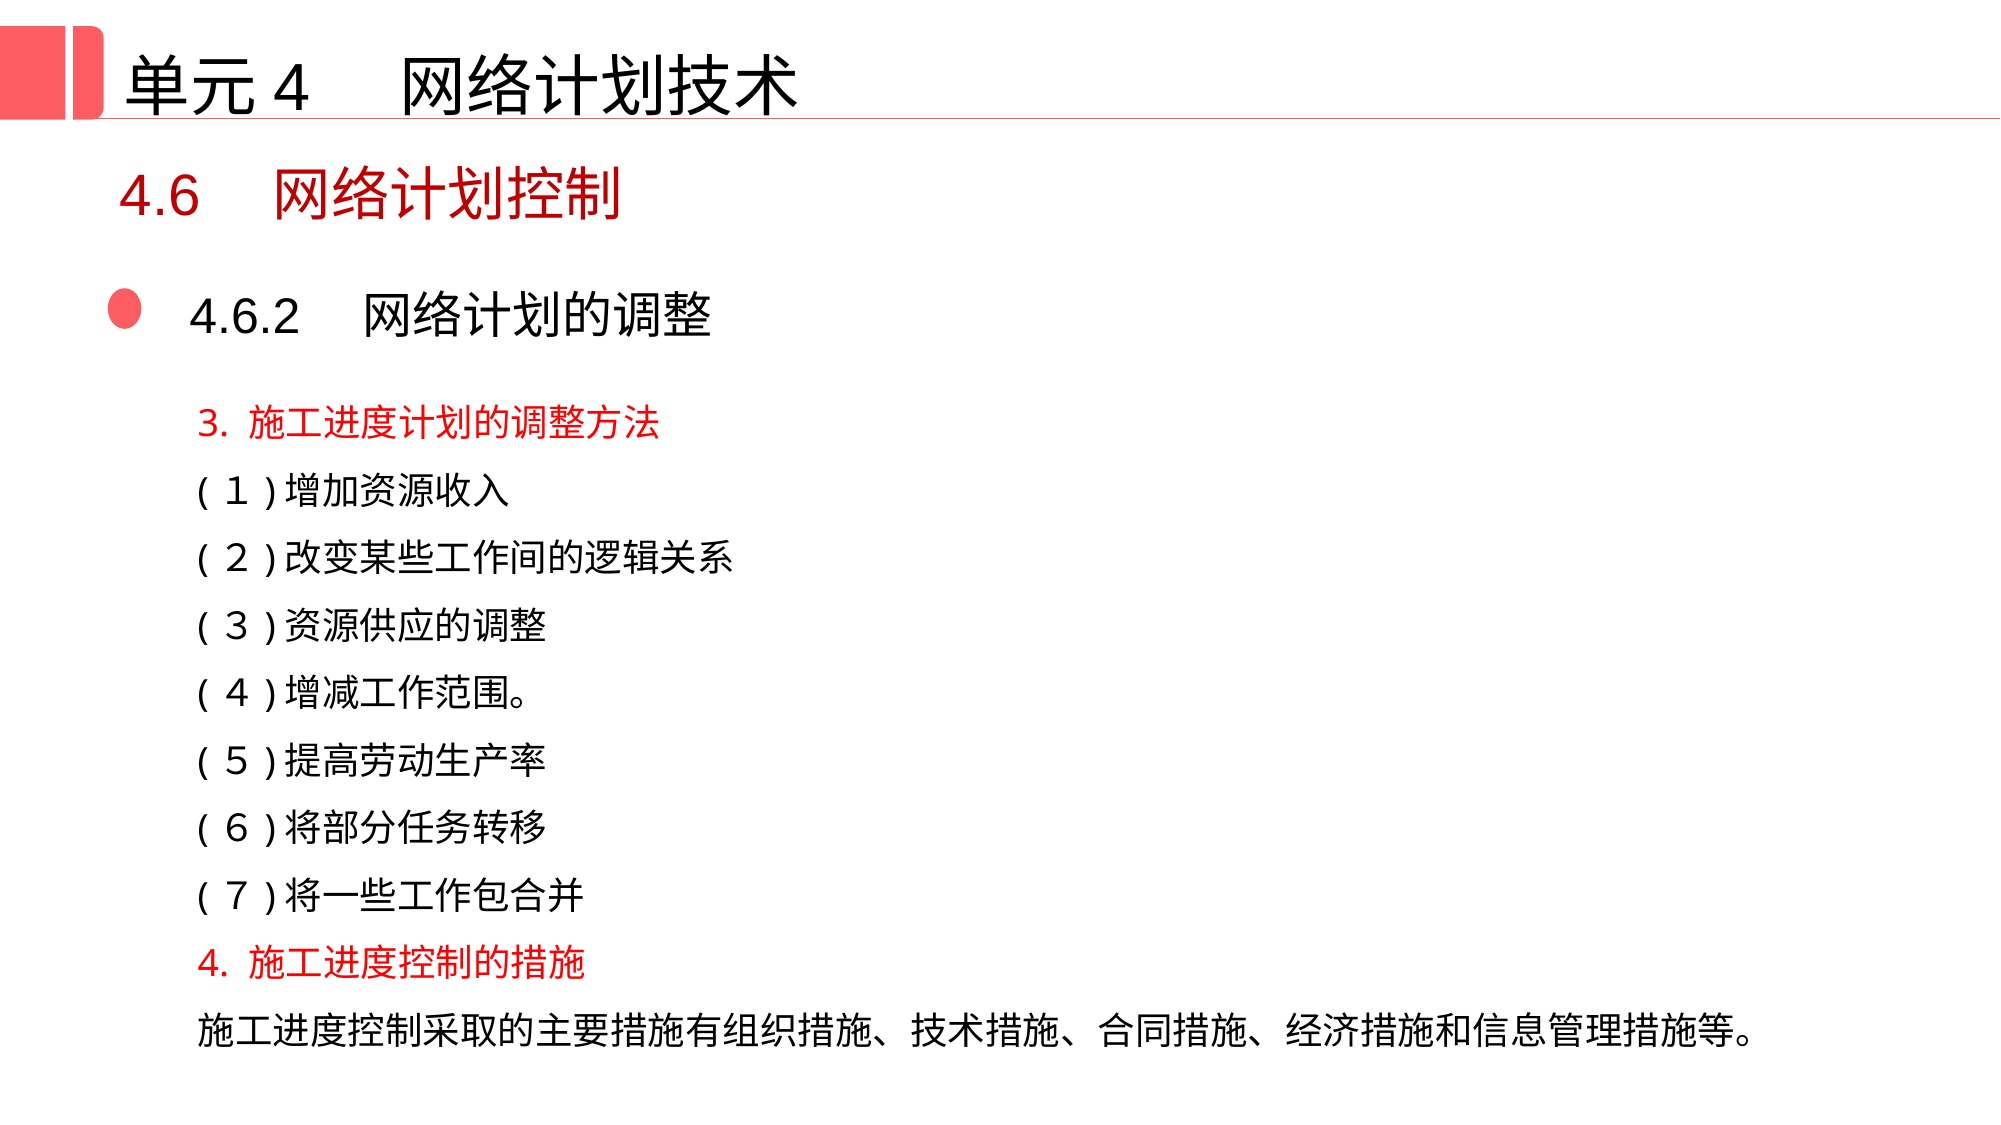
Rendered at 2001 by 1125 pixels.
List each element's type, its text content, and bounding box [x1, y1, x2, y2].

text_box 4.6.2 网络计划的调整 [174, 276, 1162, 351]
text_box 4.6 网络计划控制 [104, 149, 638, 235]
list 单元4 网络计划技术 [108, 12, 1891, 248]
text_box 3. 施工进度计划的调整方法 (１)增加资源收入 (２)改变某些工作间的逻辑关系 (３)资源供应的调整 (４)增减工作范围。 (５)提高劳动生产率 (６)将部分任务转移 (７)将一些工作包合并 4. 施工进度控制的措施 施工进度控制采取的主要措施有组织措施、技术措施、合同措施、经济措施和信息管理措施等。 [108, 369, 1842, 1060]
text_box [107, 288, 142, 329]
